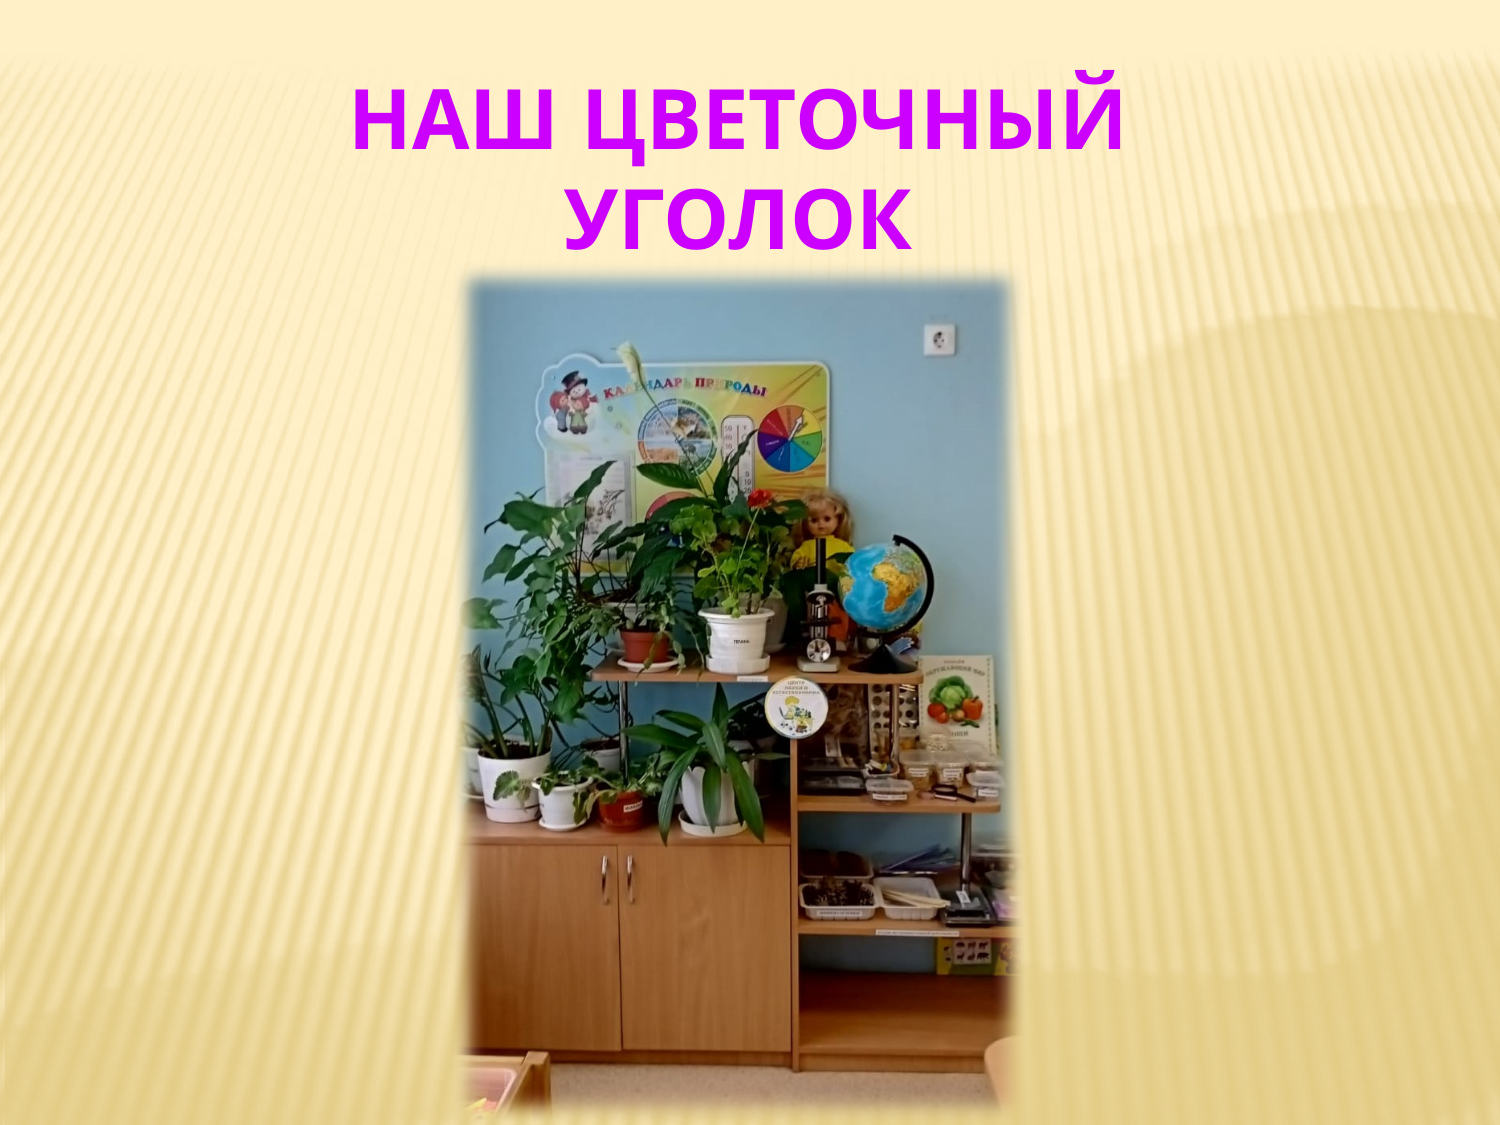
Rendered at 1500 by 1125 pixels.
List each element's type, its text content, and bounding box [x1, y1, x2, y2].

picture [451, 260, 1026, 1123]
text_box НАШ ЦВЕТОЧНЫЙ УГОЛОК [257, 58, 1219, 274]
